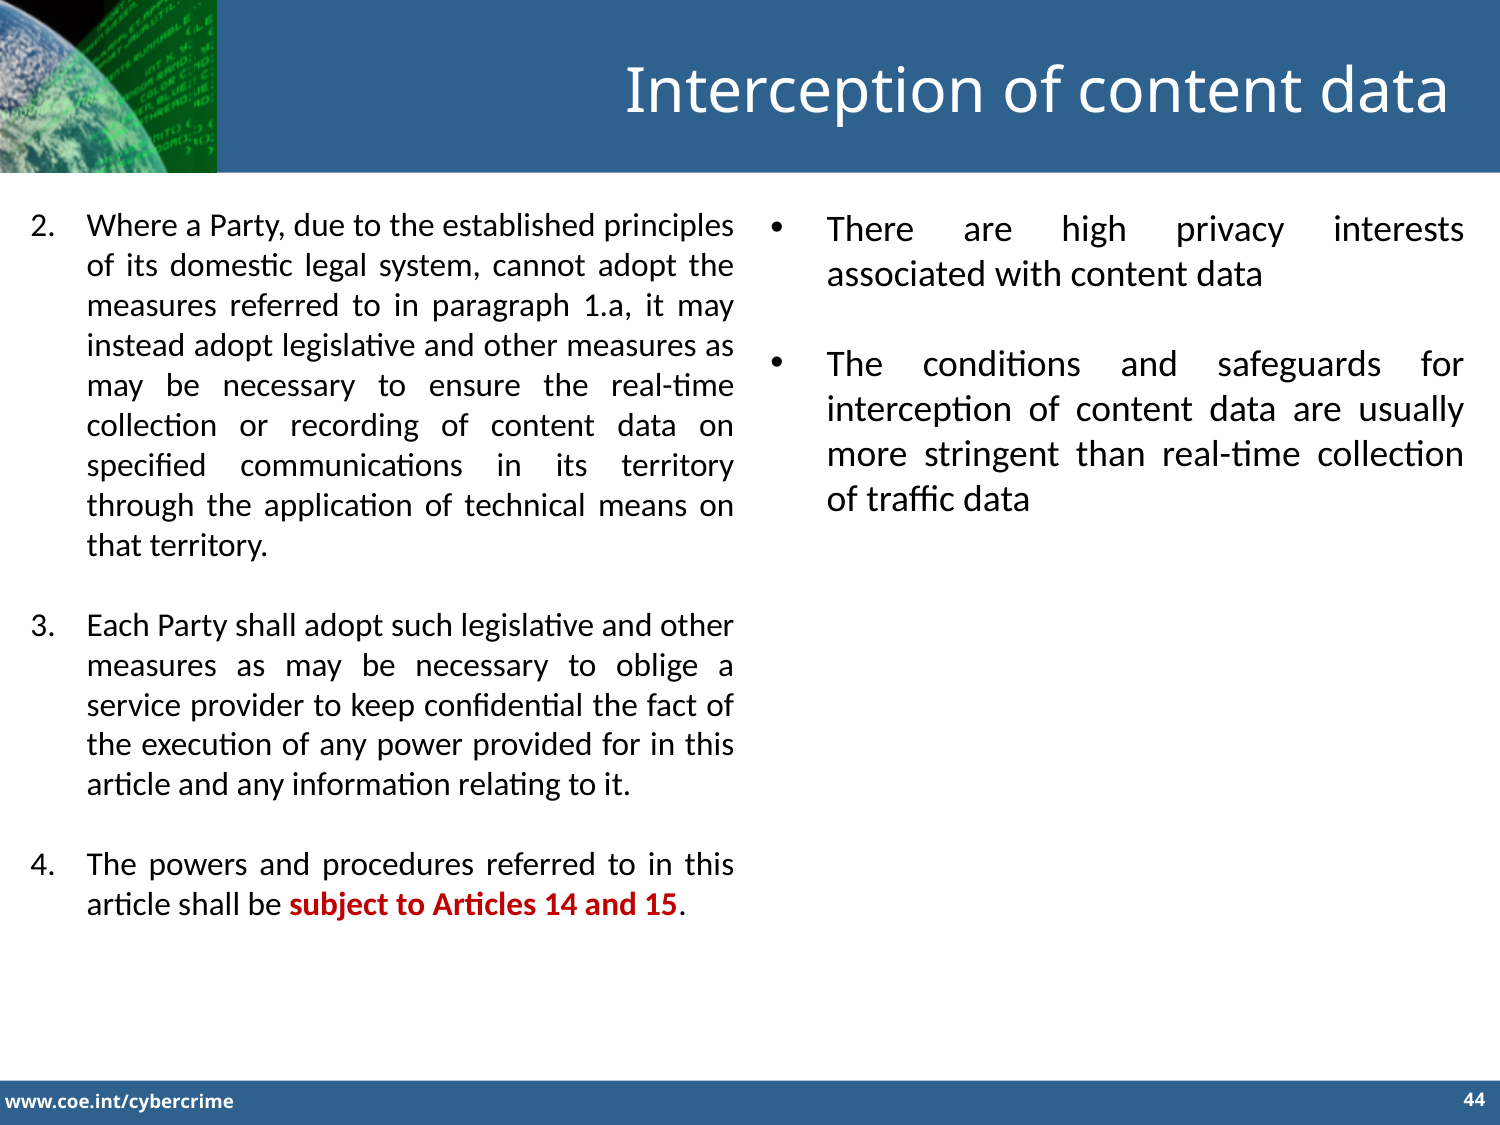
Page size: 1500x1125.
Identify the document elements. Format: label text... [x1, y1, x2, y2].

text_box Interception of content data [230, 42, 1483, 133]
text_box Where a Party, due to the established principles of its domestic legal system, cannot adopt the measures referred to in paragraph 1.a, it may instead adopt legislative and other measures as may be necessary to ensure the real-time collection or recording of content data on specified communications in its territory through the application of technical means on that territory. Each Party shall adopt such legislative and other measures as may be necessary to oblige a service provider to keep confidential the fact of the execution of any power provided for in this article and any information relating to it. The powers and procedures referred to in this article shall be subject to Articles 14 and 15. [15, 196, 750, 930]
picture [0, 0, 217, 173]
text_box There are high privacy interests associated with content data The conditions and safeguards for interception of content data are usually more stringent than real-time collection of traffic data [755, 196, 1480, 526]
